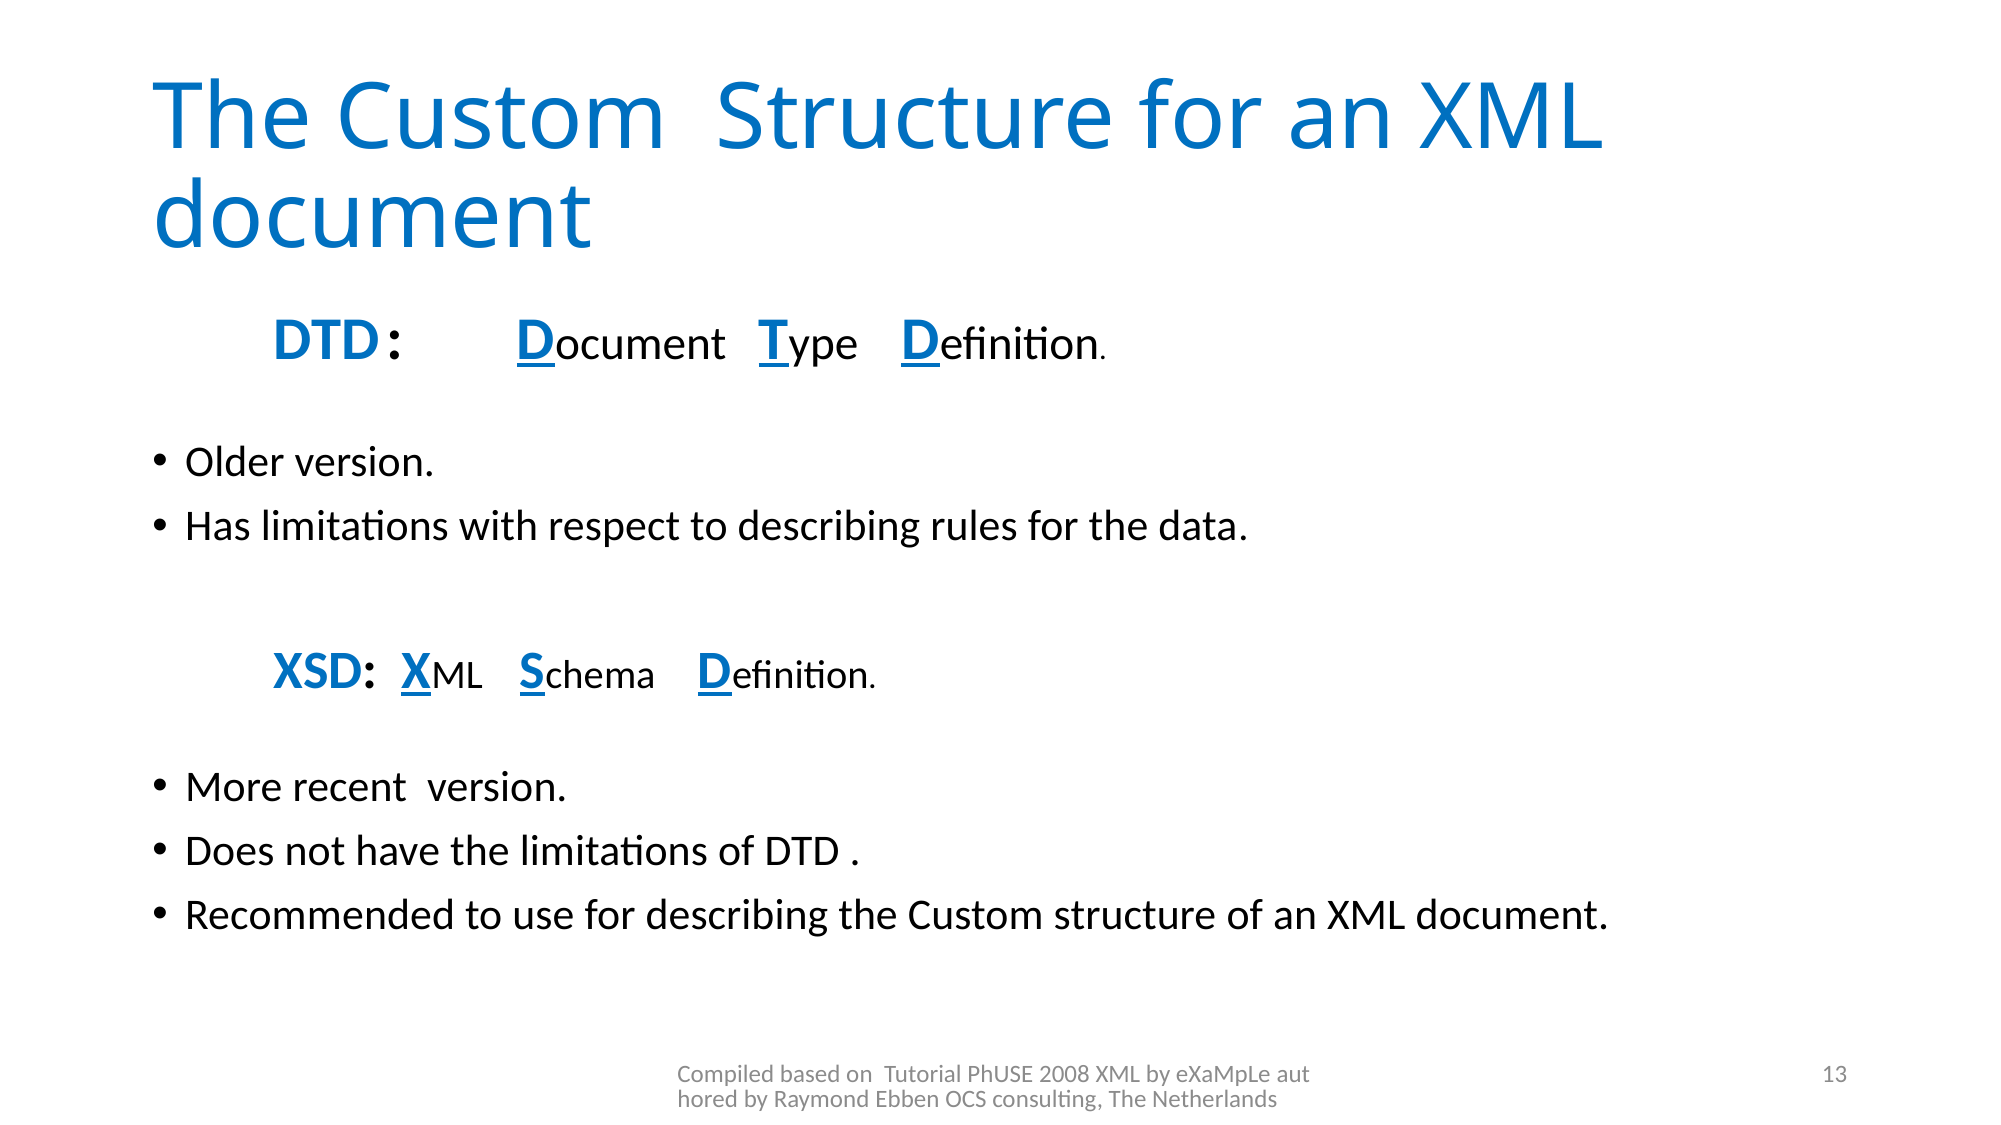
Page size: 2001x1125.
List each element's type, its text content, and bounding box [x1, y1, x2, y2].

footer Compiled based on Tutorial PhUSE 2008 XML by eXaMpLe authored by Raymond Ebben OCS consulting, The Netherlands [662, 1042, 1338, 1103]
slide_number 13 [1412, 1042, 1863, 1103]
title The Custom Structure for an XML document [137, 59, 1863, 278]
list DTD : Document Type Definition. Older version. Has limitations with respect to describing rules for the data. XSD: XML Schema Definition. More recent version. Does not have the limitations of DTD . Recommended to use for describing the Custom structure of an XML document. [137, 299, 1863, 1014]
